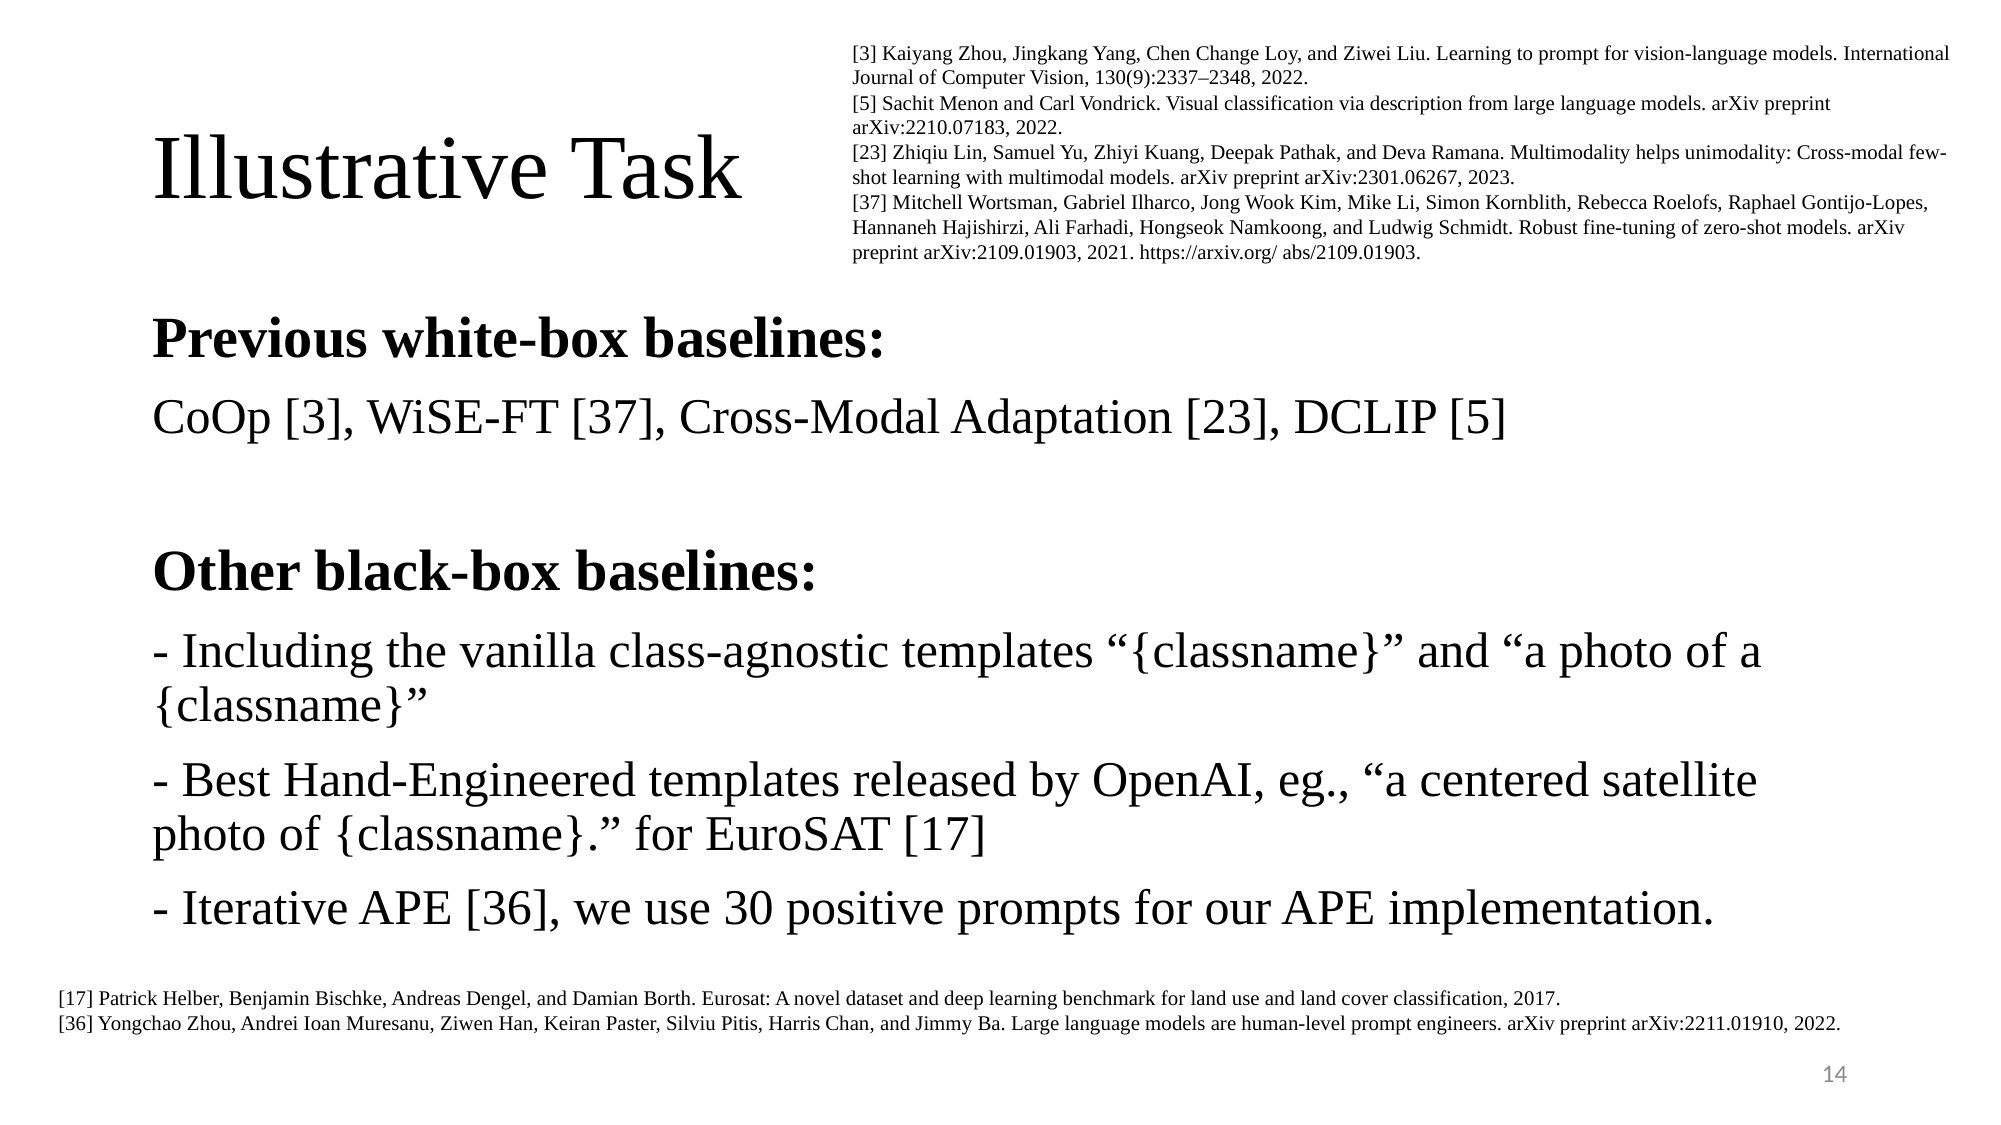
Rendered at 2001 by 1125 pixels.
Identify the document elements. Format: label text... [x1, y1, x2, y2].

text_box [3] Kaiyang Zhou, Jingkang Yang, Chen Change Loy, and Ziwei Liu. Learning to prompt for vision-language models. International Journal of Computer Vision, 130(9):2337–2348, 2022. [5] Sachit Menon and Carl Vondrick. Visual classification via description from large language models. arXiv preprint arXiv:2210.07183, 2022. [23] Zhiqiu Lin, Samuel Yu, Zhiyi Kuang, Deepak Pathak, and Deva Ramana. Multimodality helps unimodality: Cross-modal few-shot learning with multimodal models. arXiv preprint arXiv:2301.06267, 2023. [37] Mitchell Wortsman, Gabriel Ilharco, Jong Wook Kim, Mike Li, Simon Kornblith, Rebecca Roelofs, Raphael Gontijo-Lopes, Hannaneh Hajishirzi, Ali Farhadi, Hongseok Namkoong, and Ludwig Schmidt. Robust fine-tuning of zero-shot models. arXiv preprint arXiv:2109.01903, 2021. https://arxiv.org/ abs/2109.01903. [837, 31, 1988, 272]
text_box [17] Patrick Helber, Benjamin Bischke, Andreas Dengel, and Damian Borth. Eurosat: A novel dataset and deep learning benchmark for land use and land cover classification, 2017. [36] Yongchao Zhou, Andrei Ioan Muresanu, Ziwen Han, Keiran Paster, Silviu Pitis, Harris Chan, and Jimmy Ba. Large language models are human-level prompt engineers. arXiv preprint arXiv:2211.01910, 2022. [43, 977, 1906, 1042]
slide_number 14 [1412, 1042, 1863, 1103]
title Illustrative Task [137, 59, 1863, 278]
list Previous white-box baselines: CoOp [3], WiSE-FT [37], Cross-Modal Adaptation [23], DCLIP [5] Other black-box baselines: - Including the vanilla class-agnostic templates “{classname}” and “a photo of a {classname}” - Best Hand-Engineered templates released by OpenAI, eg., “a centered satellite photo of {classname}.” for EuroSAT [17] - Iterative APE [36], we use 30 positive prompts for our APE implementation. [137, 299, 1863, 977]
